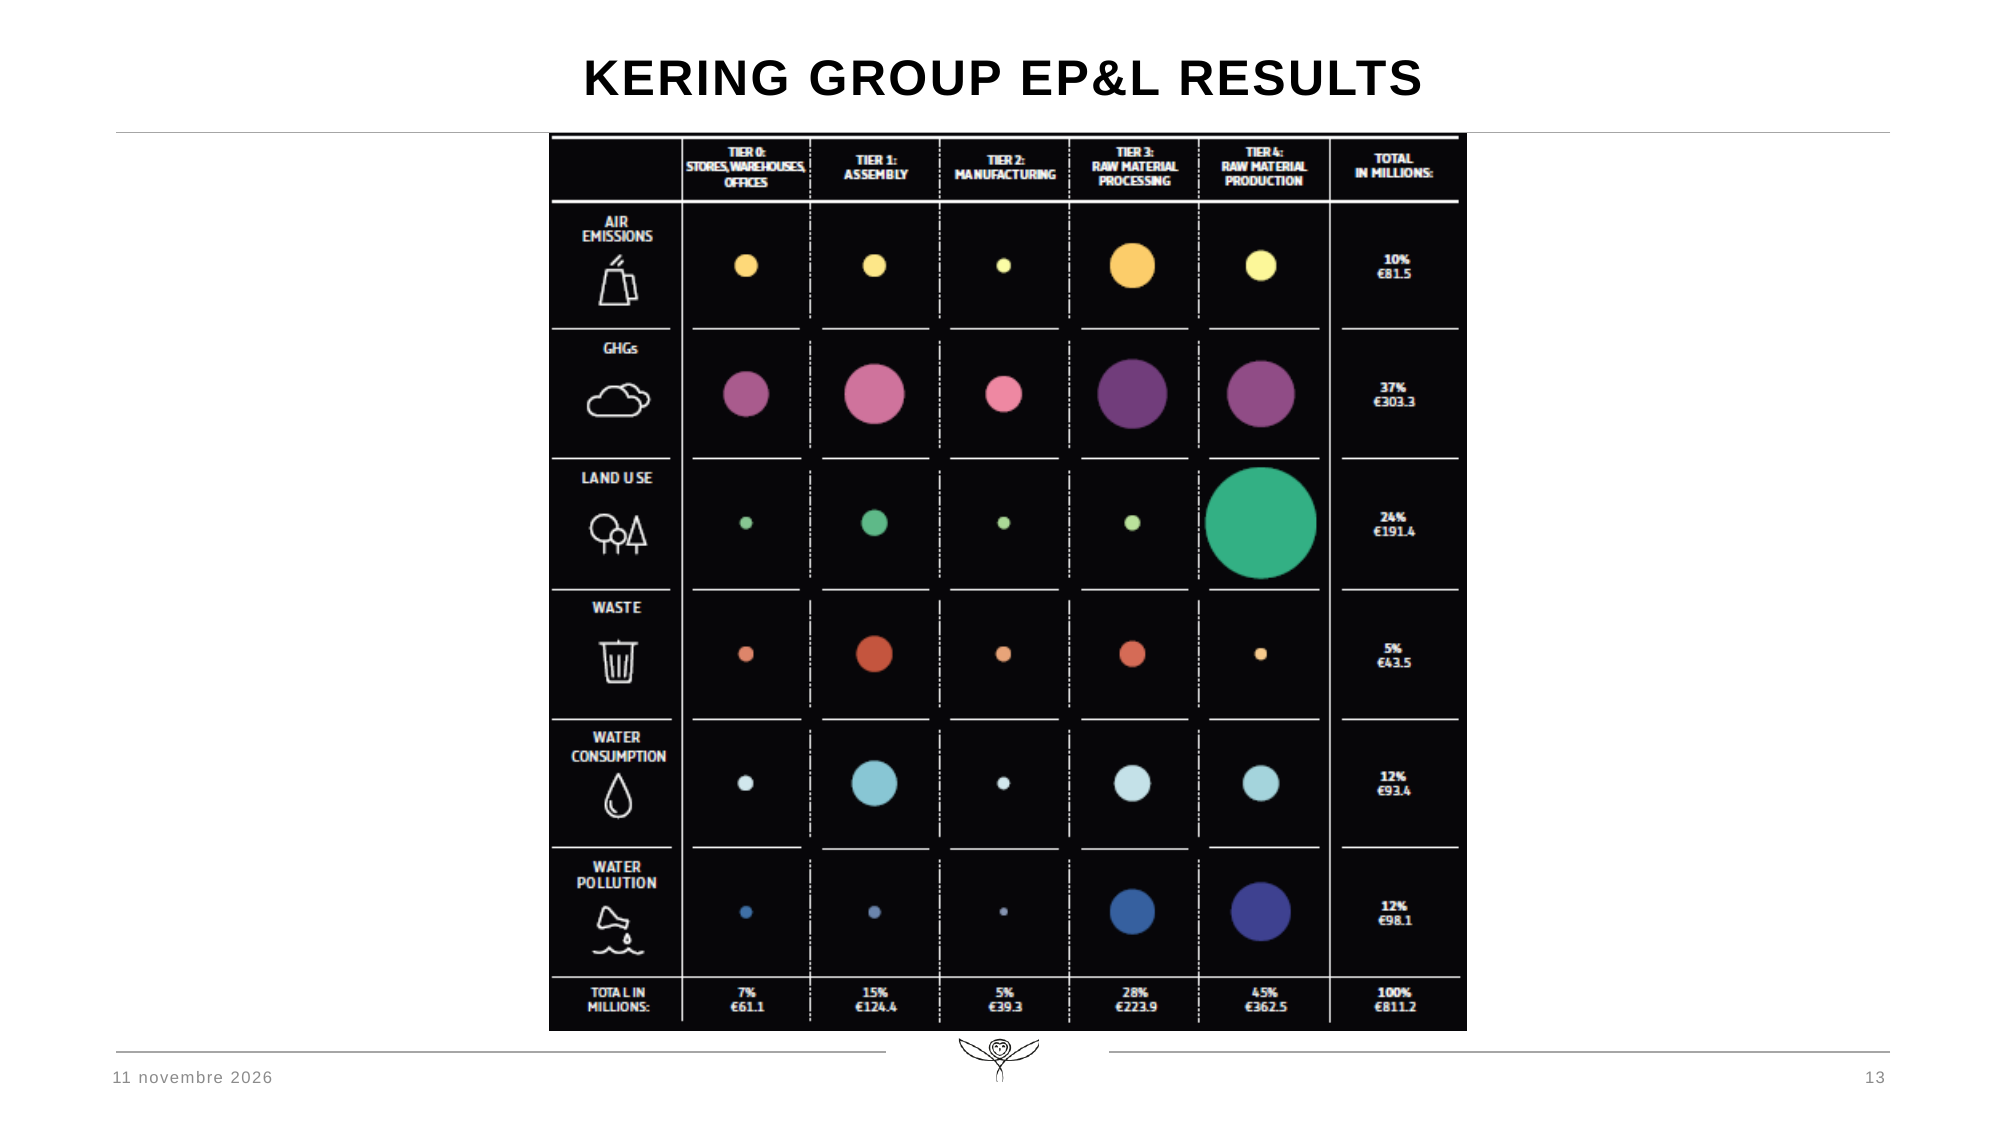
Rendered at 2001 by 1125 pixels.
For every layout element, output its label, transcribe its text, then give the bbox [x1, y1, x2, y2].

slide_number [97, 1051, 522, 1103]
picture [549, 133, 1468, 1031]
list KERING GROUP EP&L RESULTS [115, 29, 1891, 130]
slide_number 13 [1433, 1051, 1900, 1103]
